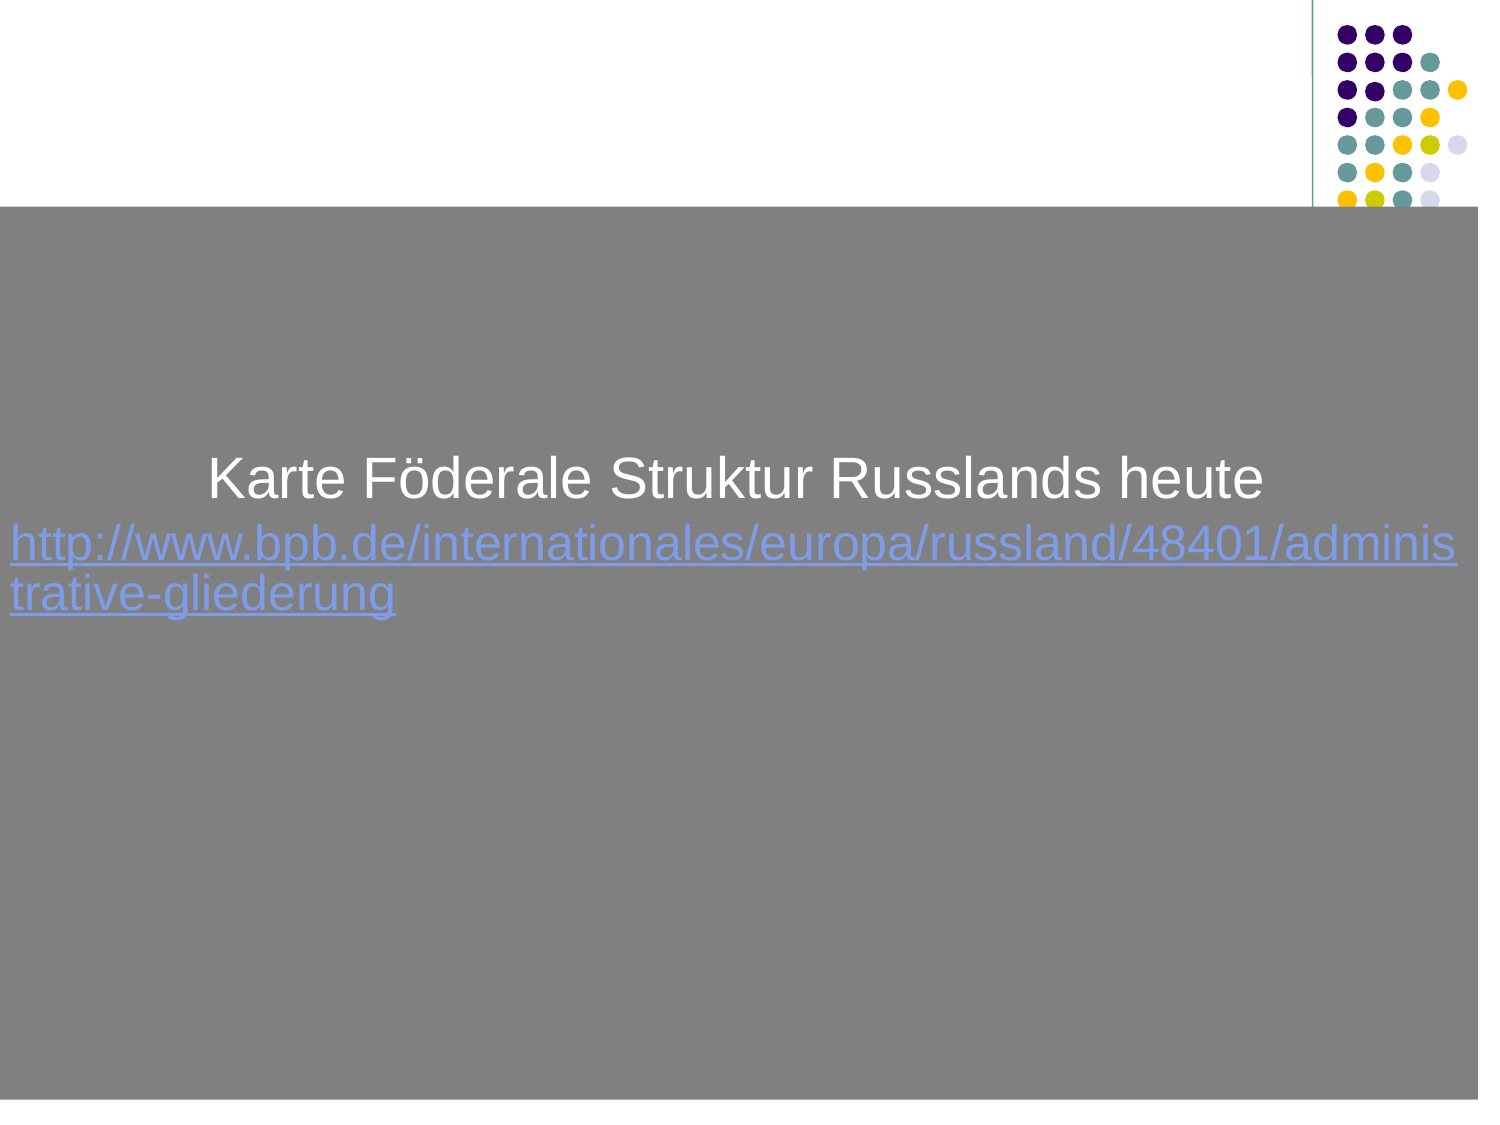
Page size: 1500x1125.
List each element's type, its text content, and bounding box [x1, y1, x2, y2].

text_box Karte Föderale Struktur Russlands heute http://www.bpb.de/internationales/europa/russland/48401/administrative-gliederung [0, 206, 1478, 1100]
